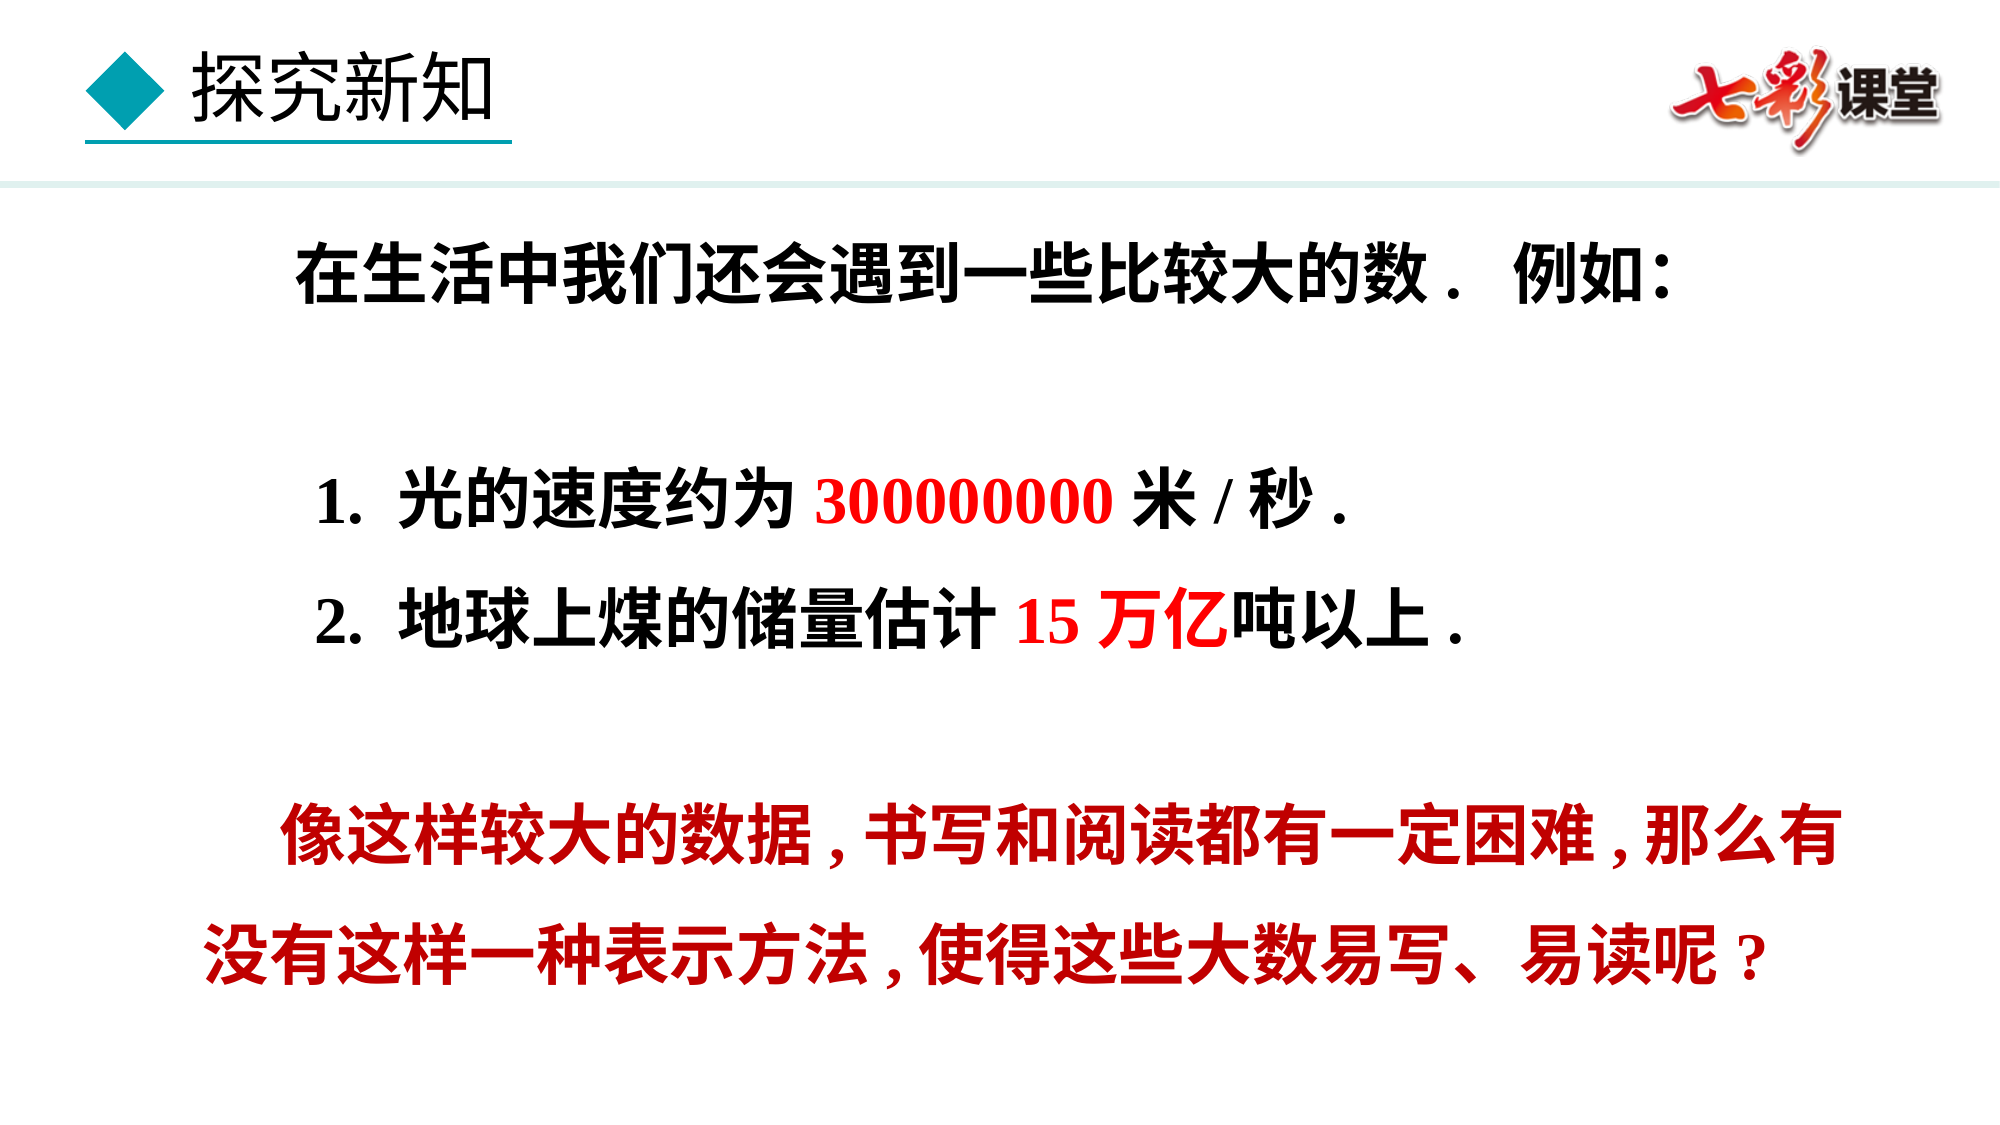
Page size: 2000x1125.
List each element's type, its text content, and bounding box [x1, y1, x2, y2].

text_box 在生活中我们还会遇到一些比较大的数. 例如： [275, 222, 1707, 323]
text_box 像这样较大的数据,书写和阅读都有一定困难,那么有没有这样一种表示方法,使得这些大数易写、易读呢? [182, 742, 1916, 1003]
title 1. 光的速度约为300000000米/秒. 2. 地球上煤的储量估计15万亿吨以上. [299, 350, 1916, 724]
picture [1666, 42, 1948, 157]
